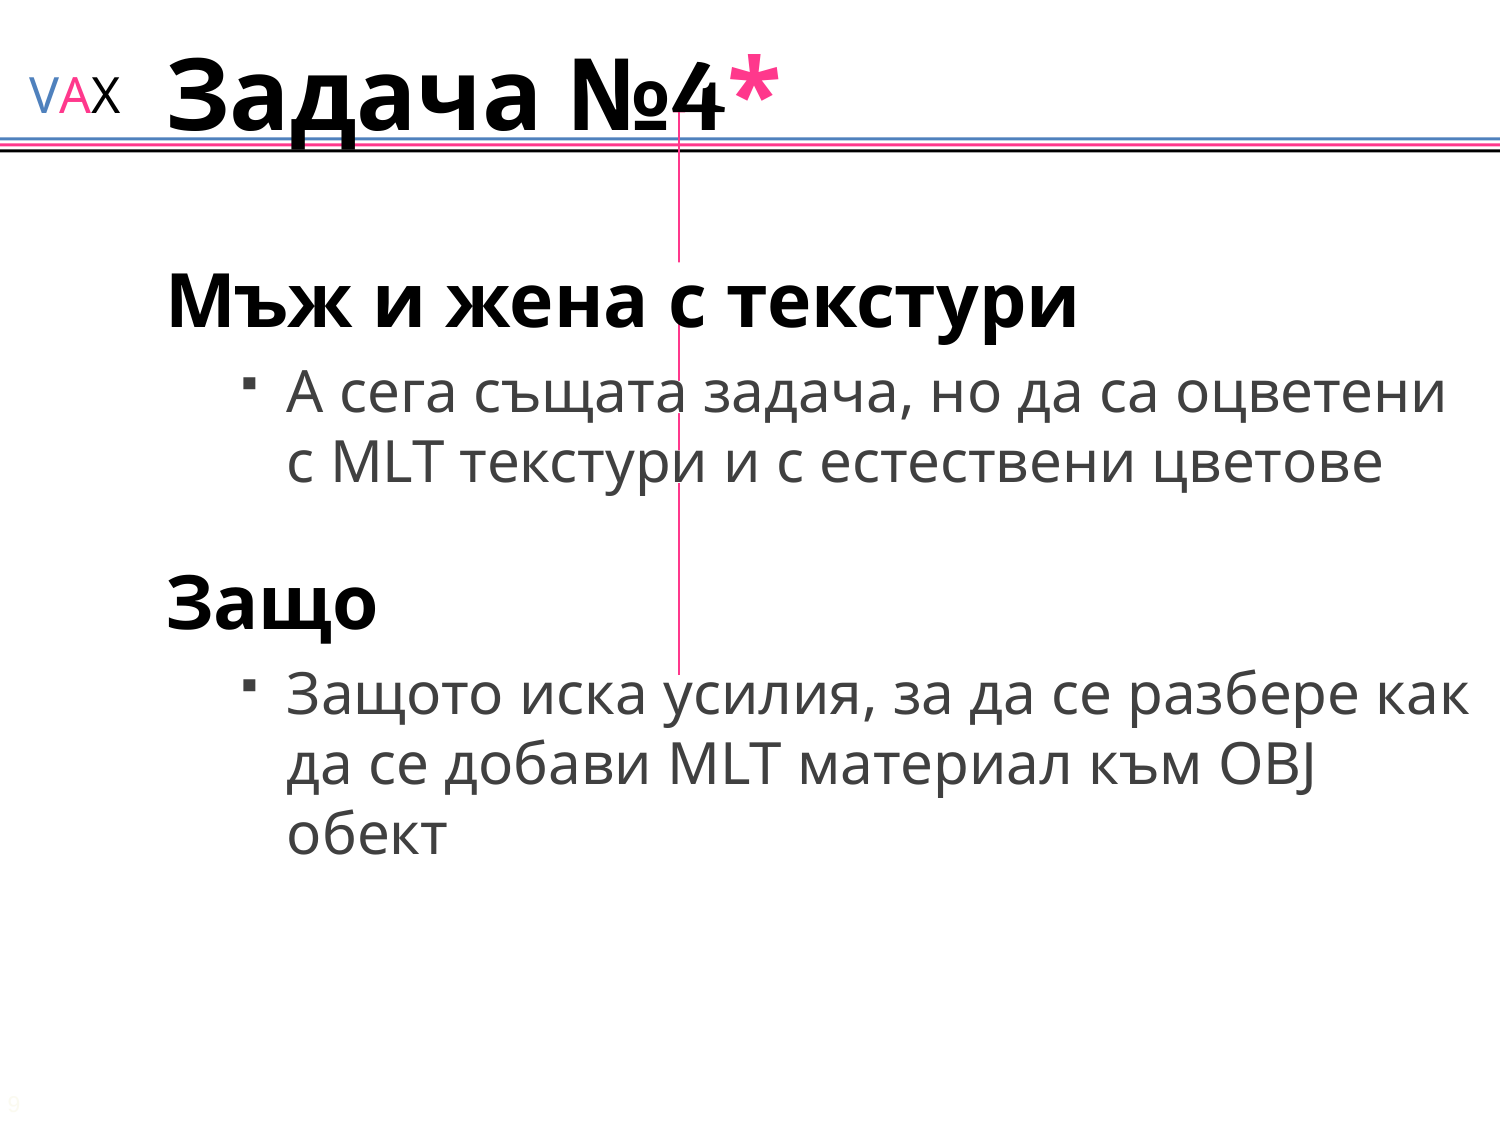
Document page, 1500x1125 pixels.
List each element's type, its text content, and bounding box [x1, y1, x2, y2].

list Мъж и жена с текстури А сега същата задача, но да са оцветени с MLT текстури и с естествени цветове Защо Защото иска усилия, за да се разбере как да се добави MLT материал към OBJ обект [150, 200, 1488, 1113]
title Задача №4* [0, 37, 1500, 144]
